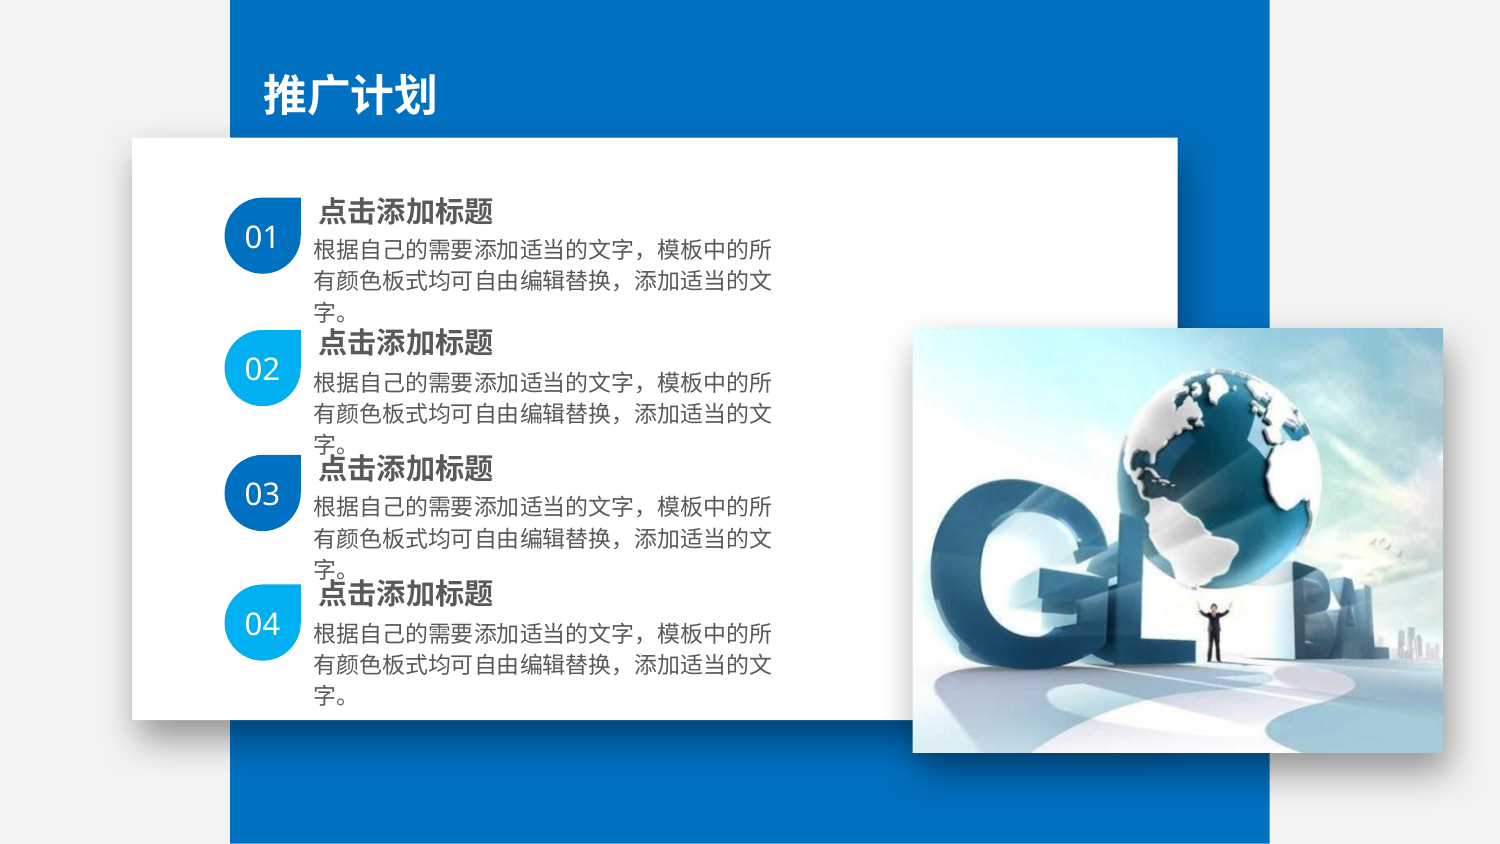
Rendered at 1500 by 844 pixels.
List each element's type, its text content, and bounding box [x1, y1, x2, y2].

text_box 03 [223, 453, 302, 533]
text_box [131, 137, 1179, 721]
text_box 04 [223, 583, 302, 662]
text_box 根据自己的需要添加适当的文字，模板中的所有颜色板式均可自由编辑替换，添加适当的文字。 [301, 609, 807, 715]
text_box 根据自己的需要添加适当的文字，模板中的所有颜色板式均可自由编辑替换，添加适当的文字。 [301, 483, 807, 589]
text_box 推广计划 [263, 61, 1035, 126]
text_box [911, 327, 1444, 754]
text_box 点击添加标题 [303, 567, 634, 618]
text_box 点击添加标题 [303, 442, 634, 493]
text_box 点击添加标题 [303, 185, 634, 236]
text_box 根据自己的需要添加适当的文字，模板中的所有颜色板式均可自由编辑替换，添加适当的文字。 [301, 358, 807, 464]
text_box 点击添加标题 [303, 316, 634, 367]
text_box 02 [223, 328, 302, 408]
text_box 01 [223, 196, 302, 275]
text_box 根据自己的需要添加适当的文字，模板中的所有颜色板式均可自由编辑替换，添加适当的文字。 [301, 226, 807, 332]
